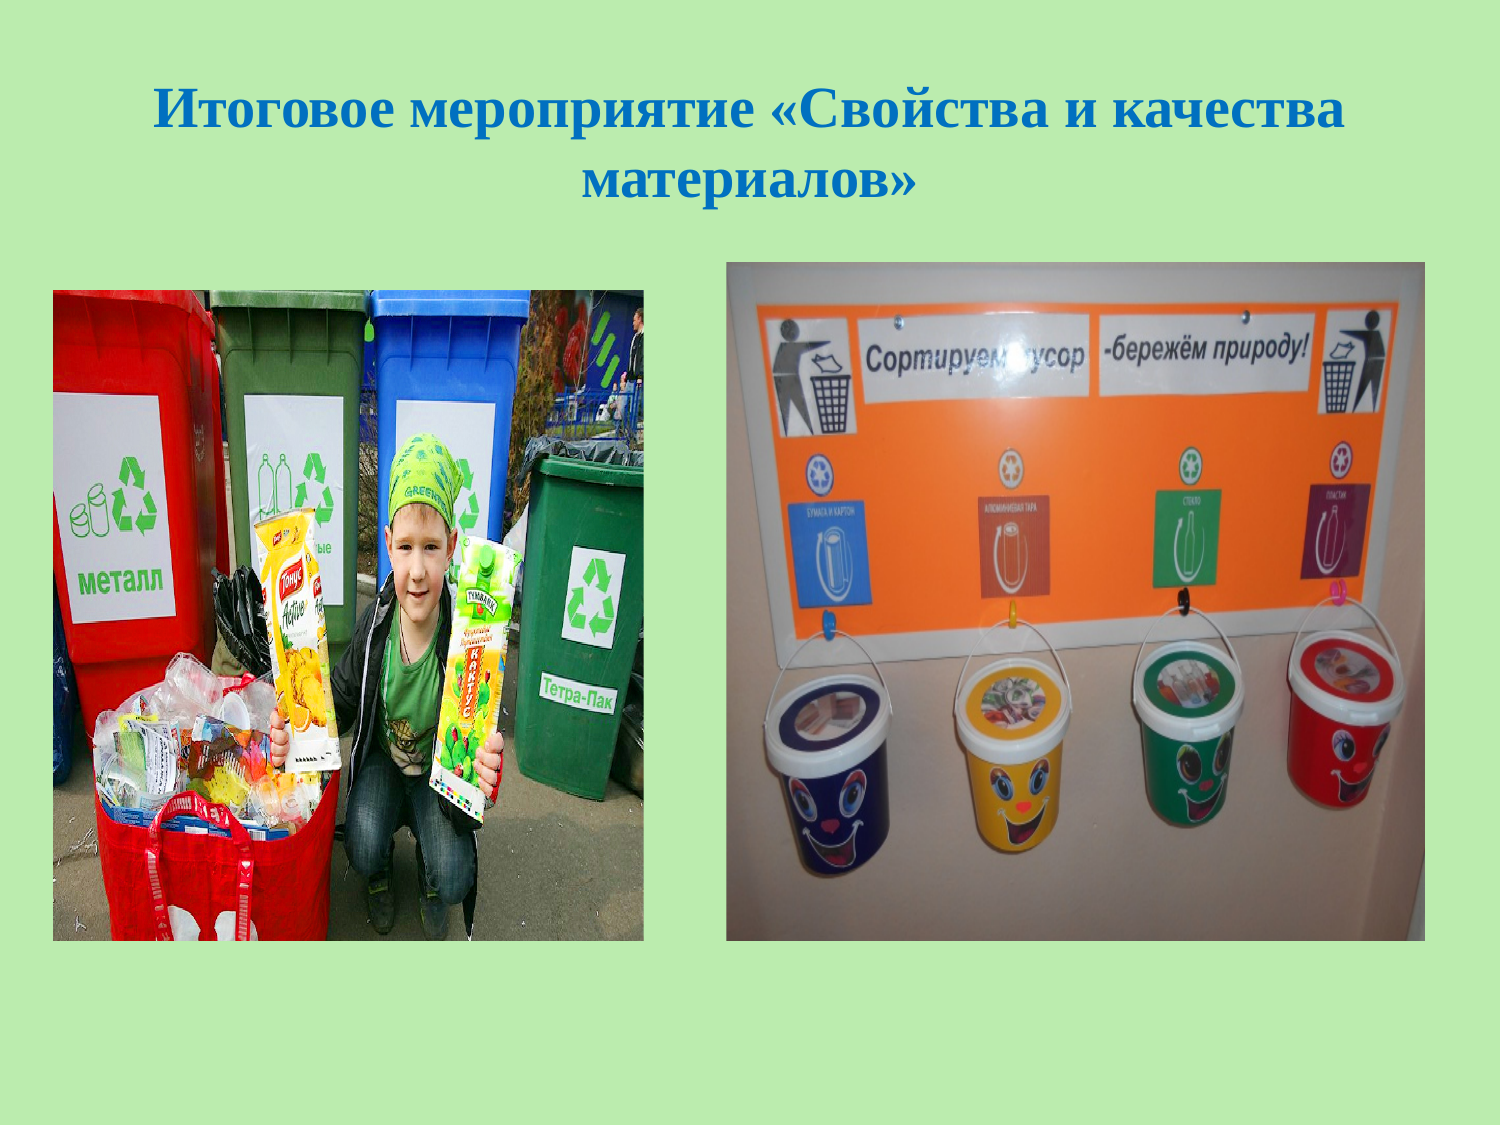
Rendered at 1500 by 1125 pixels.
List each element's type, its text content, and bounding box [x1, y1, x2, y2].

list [726, 262, 1426, 941]
picture [52, 290, 644, 941]
title Итоговое мероприятие «Свойства и качества материалов» [74, 44, 1426, 233]
